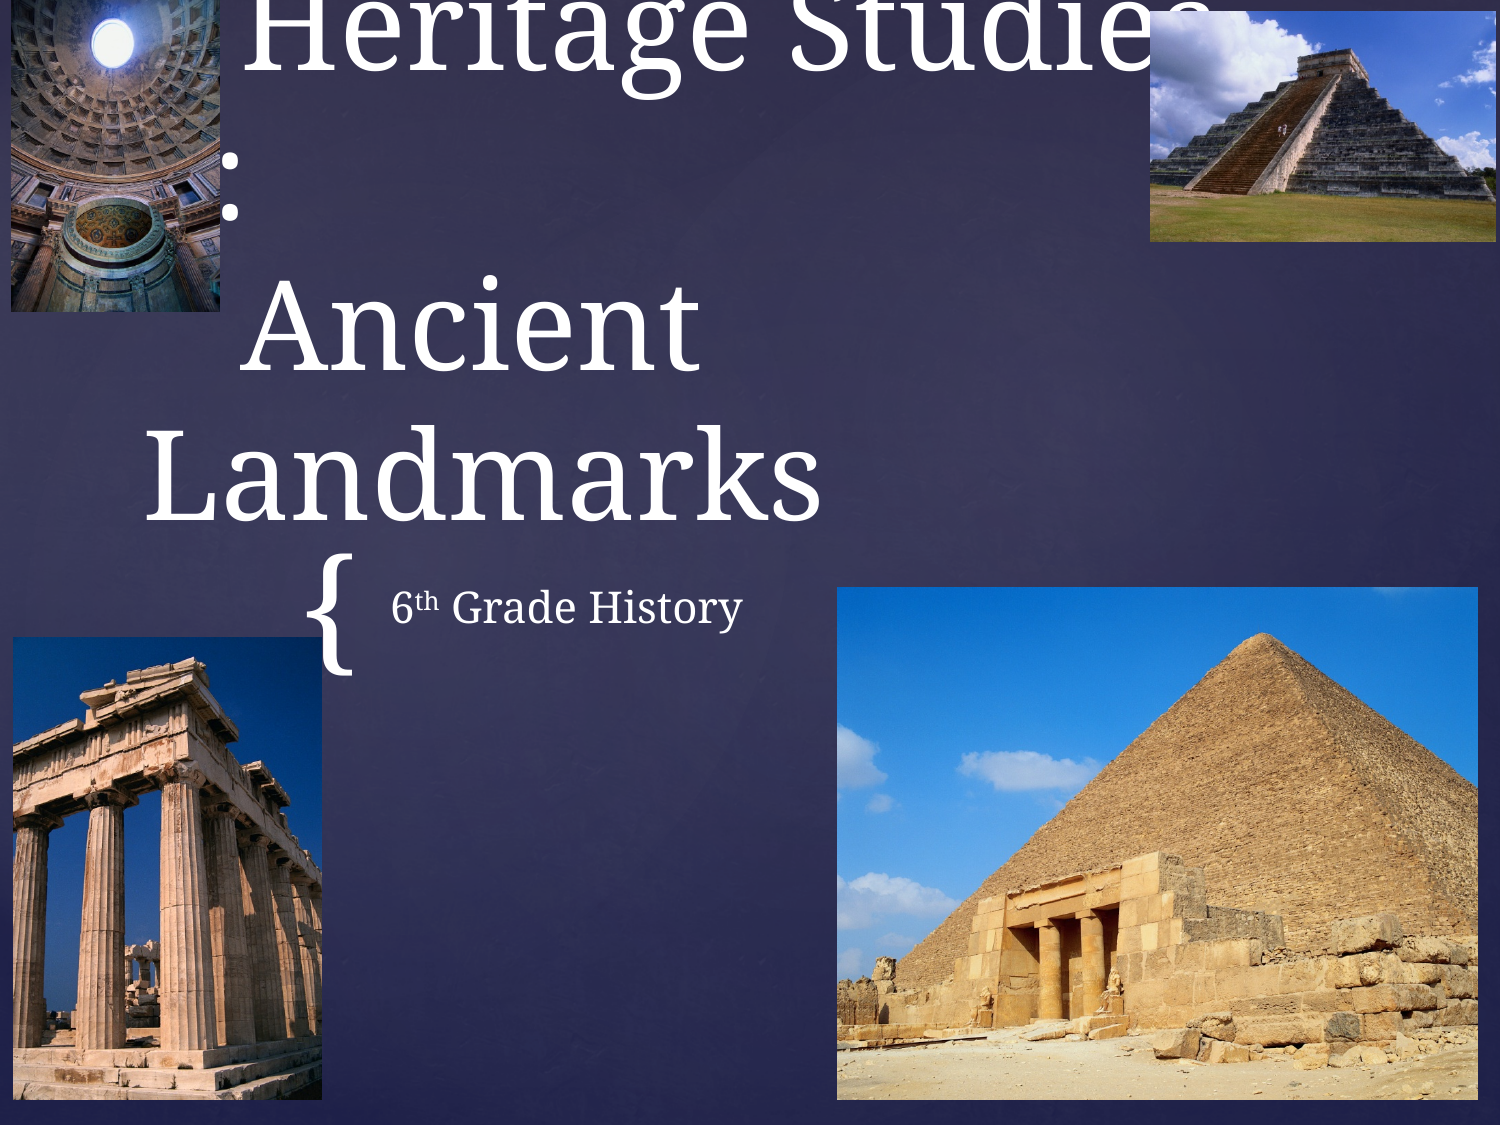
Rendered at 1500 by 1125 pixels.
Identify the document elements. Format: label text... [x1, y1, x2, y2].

picture [836, 586, 1478, 1100]
picture [1150, 10, 1497, 242]
picture [12, 636, 322, 1100]
picture [10, 0, 221, 313]
subtitle 6th Grade History [375, 549, 1388, 663]
title Heritage Studies 6: Ancient Landmarks [127, 200, 1365, 554]
